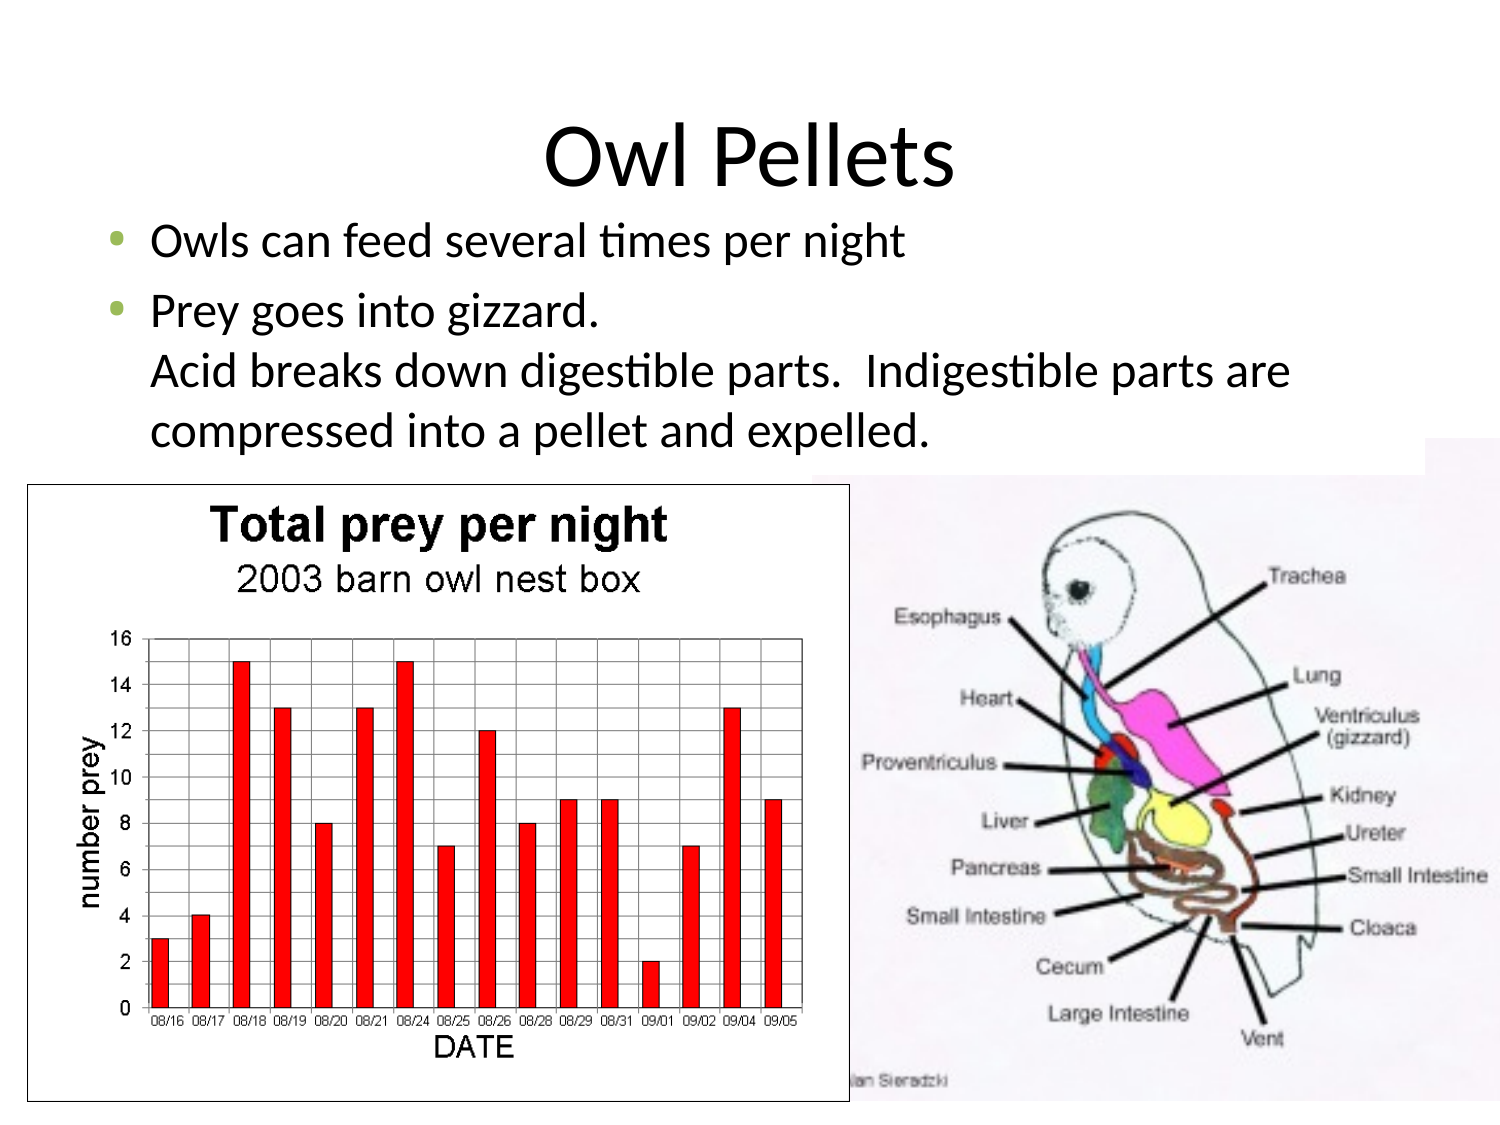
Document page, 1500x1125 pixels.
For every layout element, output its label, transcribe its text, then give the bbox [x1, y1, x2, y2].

title Owl Pellets [75, 62, 1425, 200]
list Owls can feed several times per night Prey goes into gizzard. Acid breaks down digestible parts. Indigestible parts are compressed into a pellet and expelled. [75, 200, 1425, 475]
picture [26, 438, 1500, 1102]
